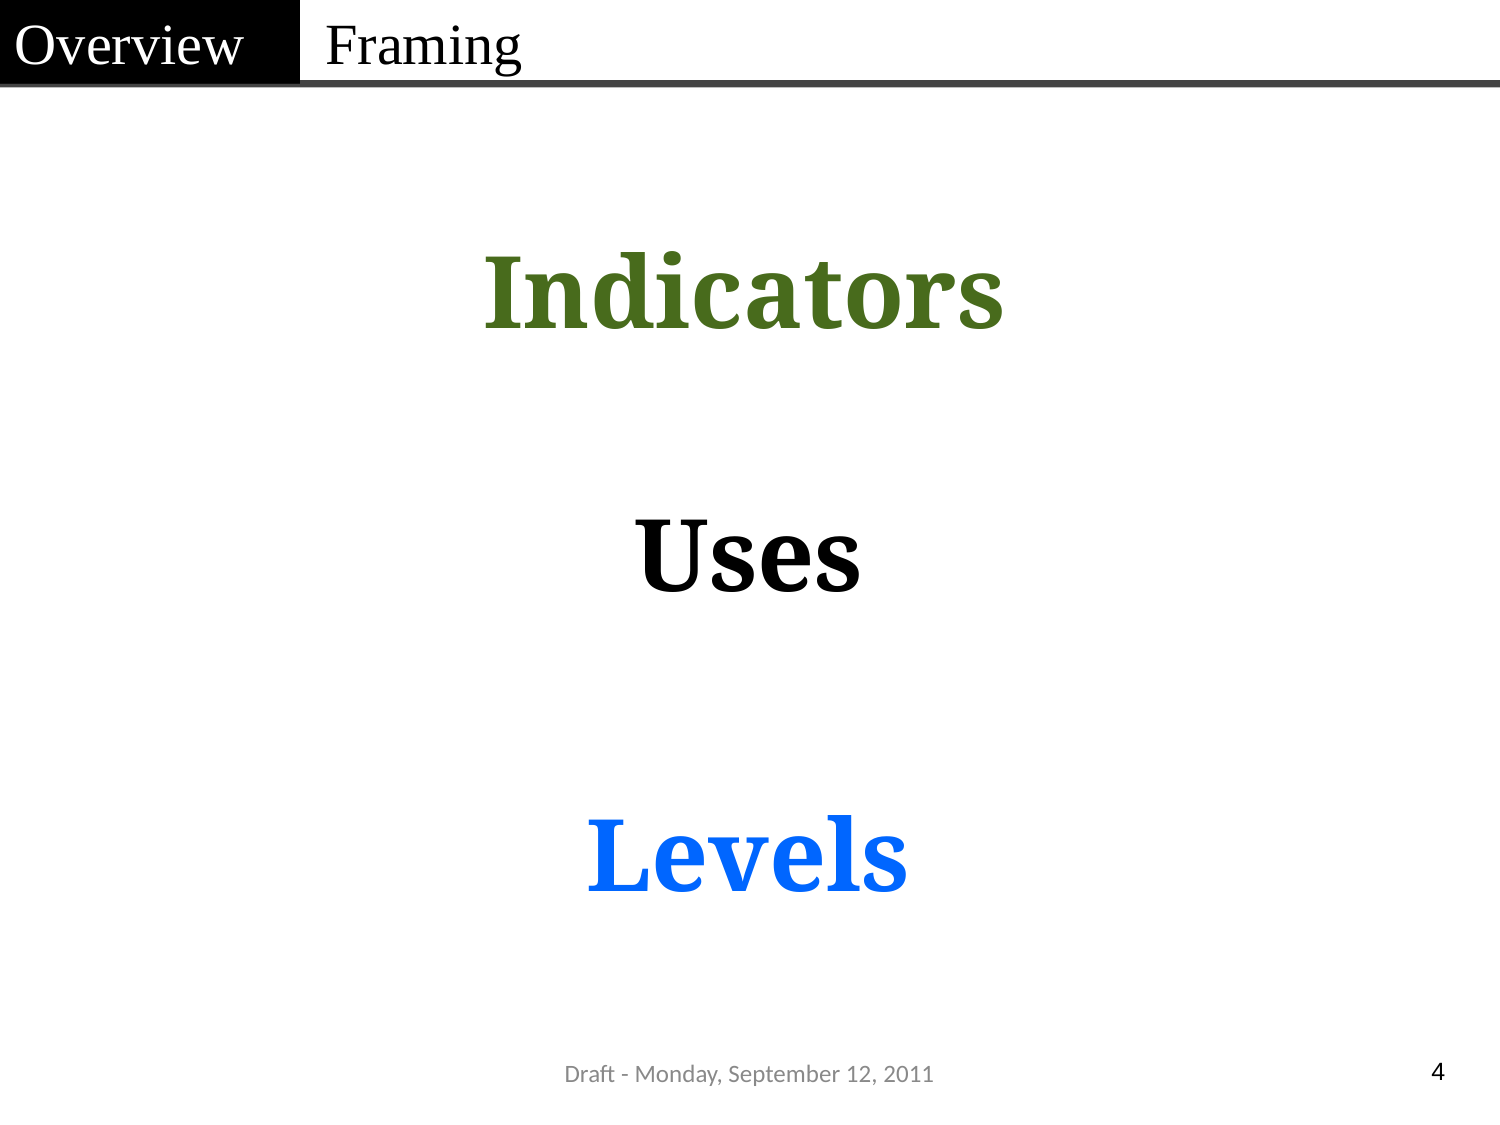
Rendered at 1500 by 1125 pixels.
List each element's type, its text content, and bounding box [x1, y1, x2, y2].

text_box Overview [0, 0, 300, 84]
text_box Levels [447, 774, 1049, 928]
text_box Indicators [447, 212, 1043, 365]
footer Draft - Monday, September 12, 2011 [512, 1042, 988, 1103]
text_box Framing [310, 0, 1386, 83]
text_box Uses [448, 474, 1050, 628]
slide_number 4 [1110, 1040, 1461, 1101]
